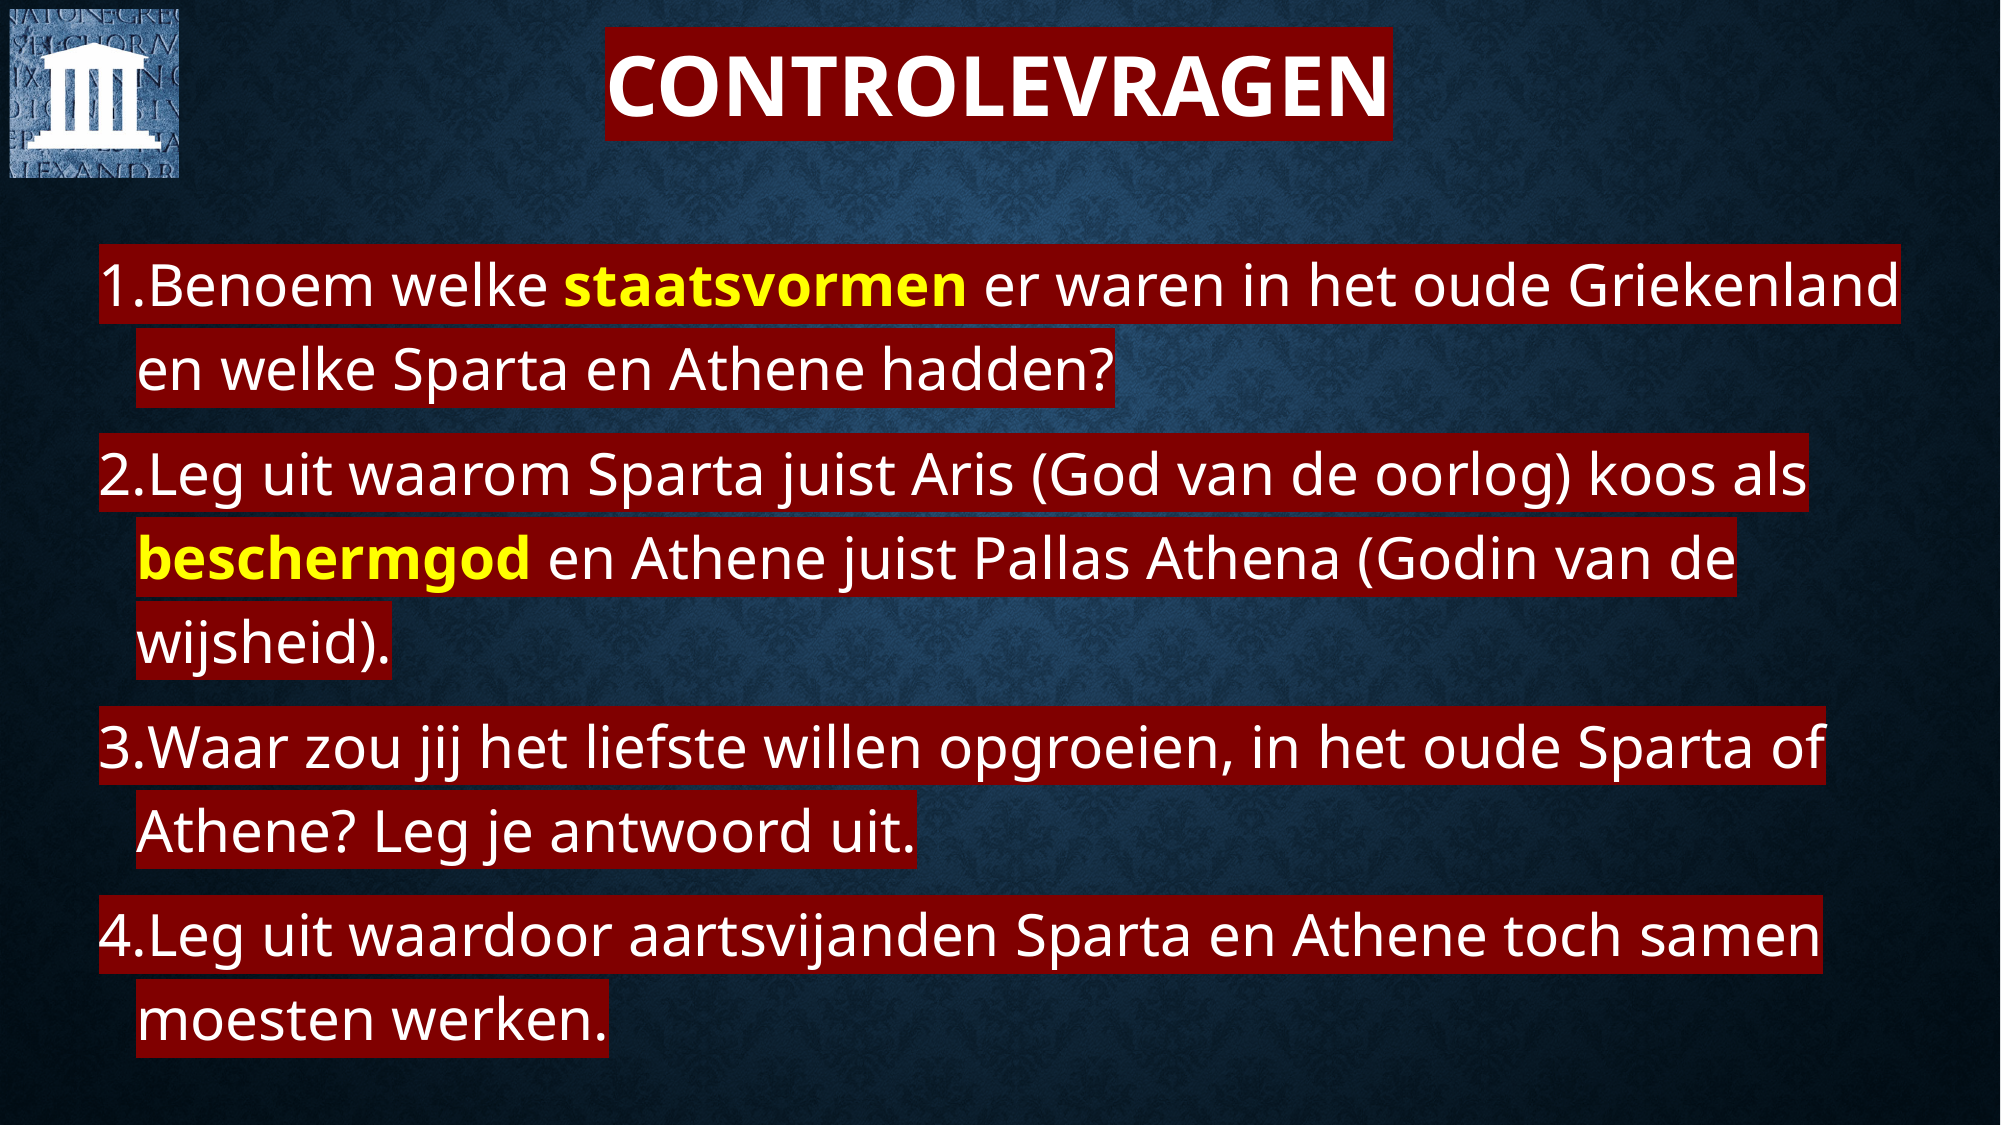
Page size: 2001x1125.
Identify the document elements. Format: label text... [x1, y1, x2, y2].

list Benoem welke staatsvormen er waren in het oude Griekenland en welke Sparta en Athene hadden? Leg uit waarom Sparta juist Aris (God van de oorlog) koos als beschermgod en Athene juist Pallas Athena (Godin van de wijsheid). Waar zou jij het liefste willen opgroeien, in het oude Sparta of Athene? Leg je antwoord uit. Leg uit waardoor aartsvijanden Sparta en Athene toch samen moesten werken. [83, 226, 2000, 1054]
title Controlevragen [149, 0, 1849, 199]
picture [9, 8, 180, 179]
